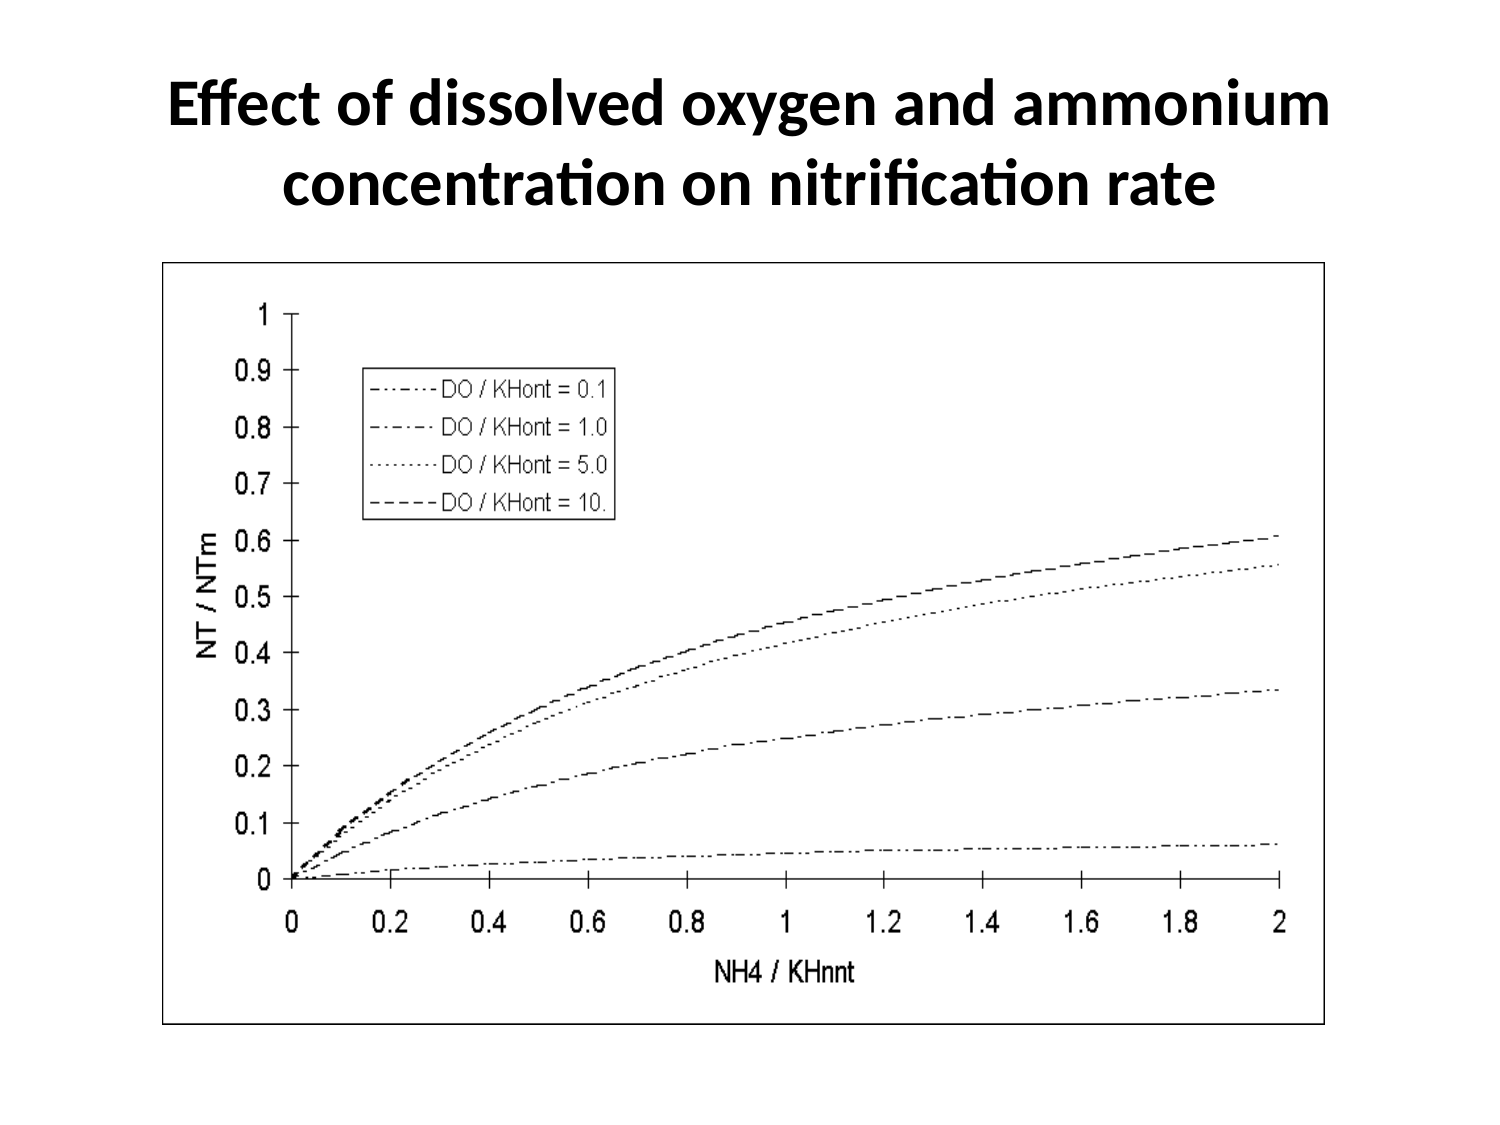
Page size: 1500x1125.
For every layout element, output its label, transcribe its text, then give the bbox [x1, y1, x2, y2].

picture [162, 262, 1326, 1026]
title Effect of dissolved oxygen and ammonium concentration on nitrification rate [75, 45, 1425, 233]
